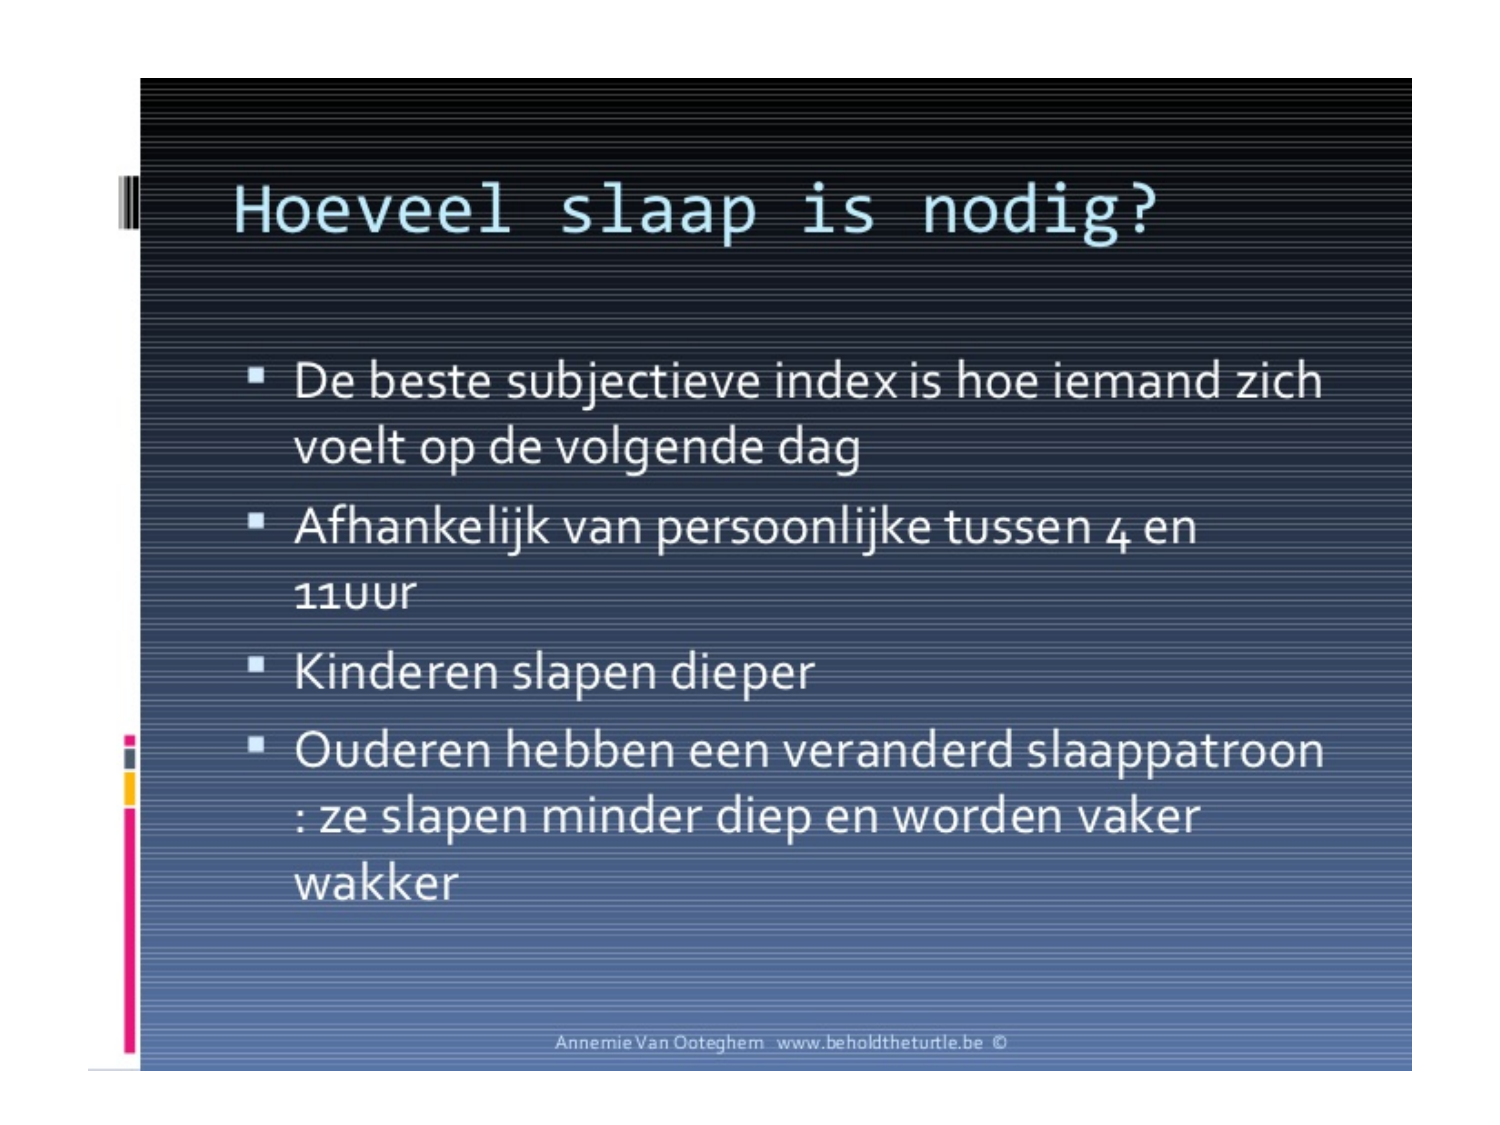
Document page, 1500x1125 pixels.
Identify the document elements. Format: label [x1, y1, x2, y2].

picture [88, 77, 1412, 1071]
